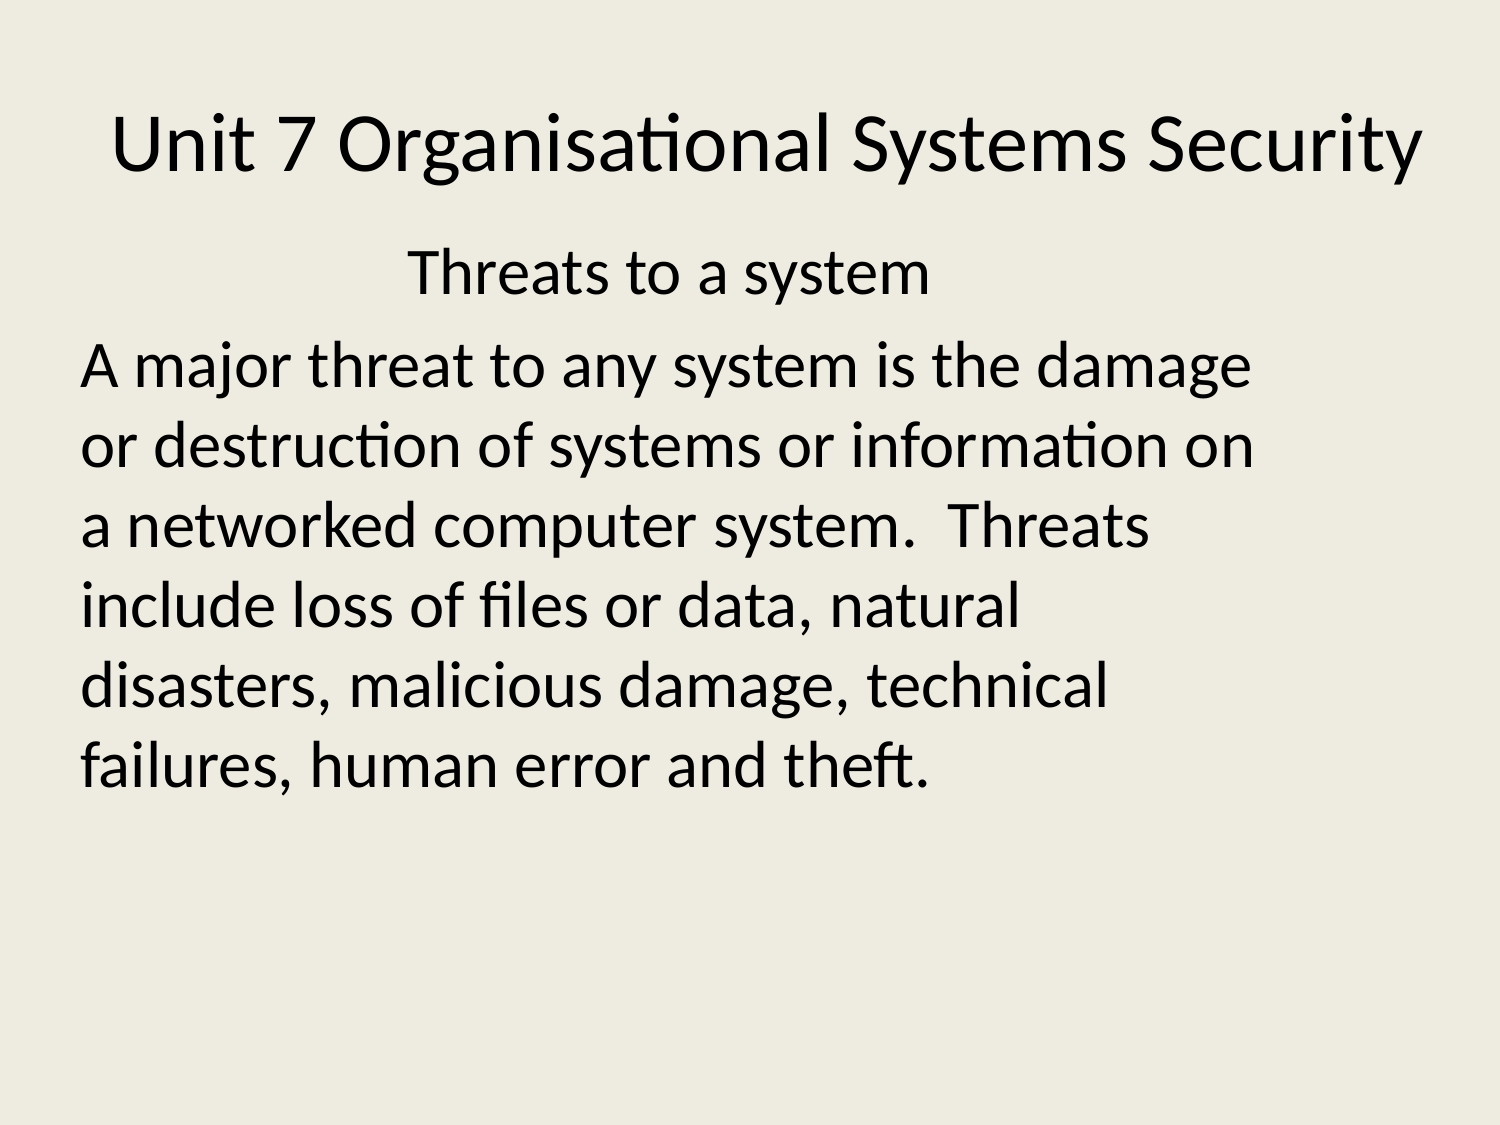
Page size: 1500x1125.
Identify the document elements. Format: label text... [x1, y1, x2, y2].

subtitle Threats to a system A major threat to any system is the damage or destruction of systems or information on a networked computer system. Threats include loss of files or data, natural disasters, malicious damage, technical failures, human error and theft. [64, 219, 1275, 925]
title Unit 7 Organisational Systems Security [64, 66, 1471, 209]
